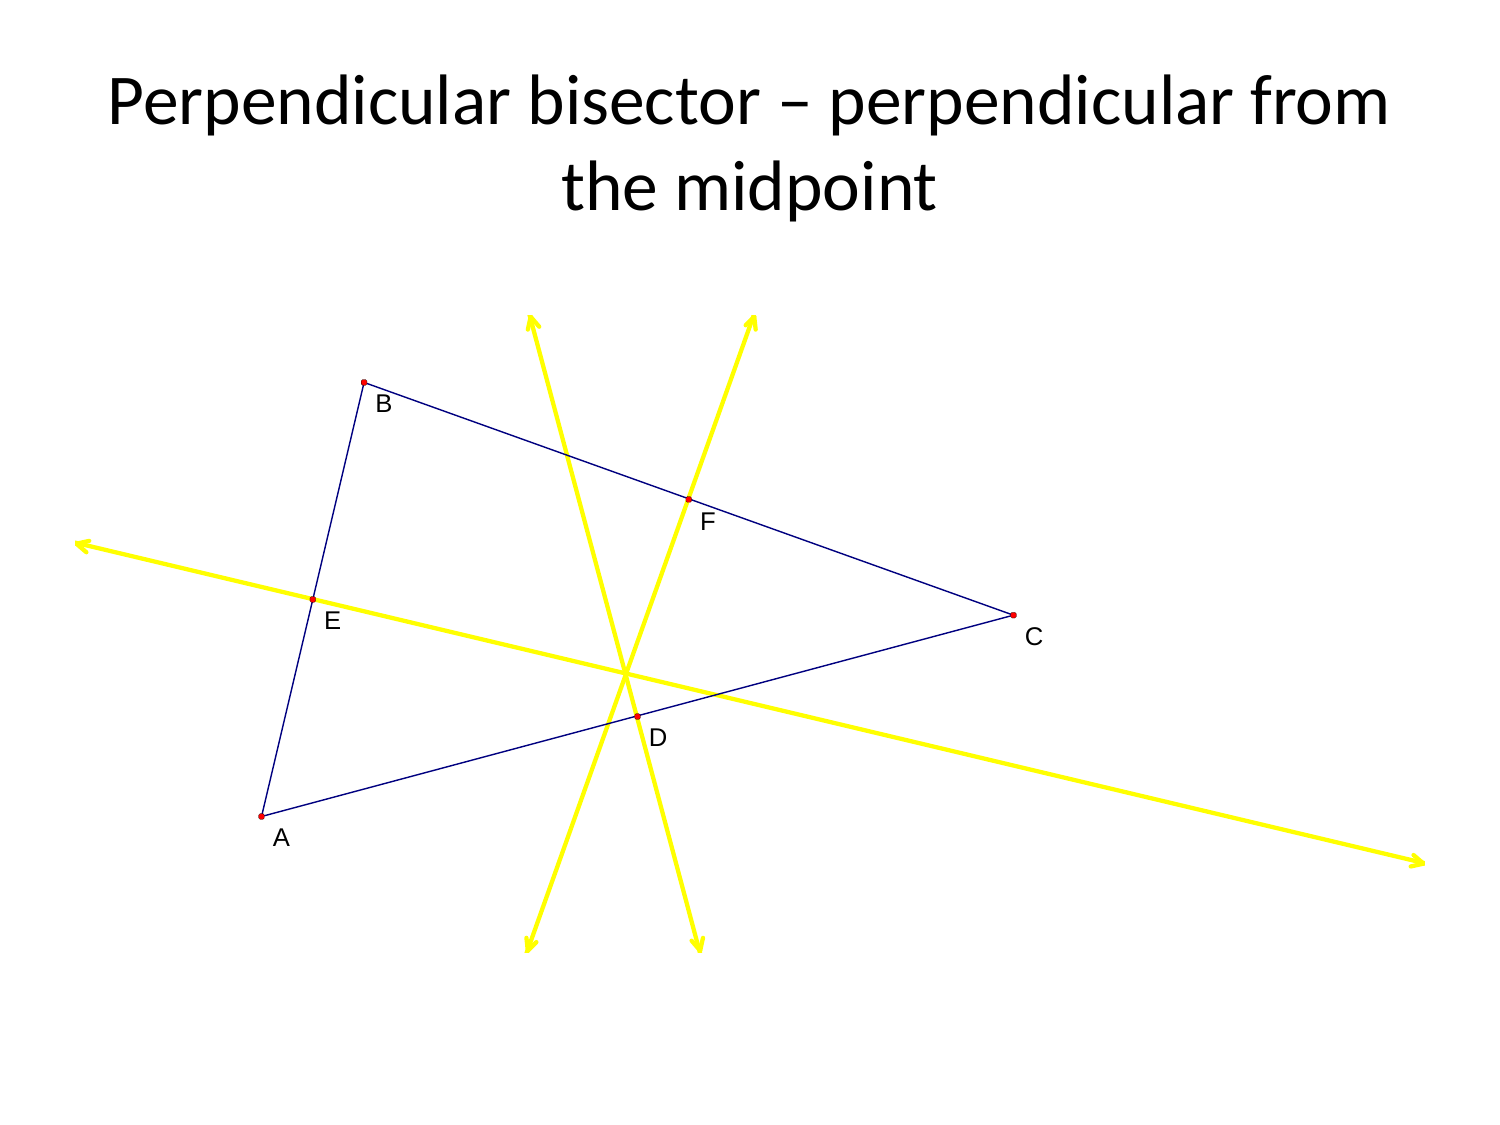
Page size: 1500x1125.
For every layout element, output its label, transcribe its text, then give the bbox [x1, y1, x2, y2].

title Perpendicular bisector – perpendicular from the midpoint [75, 45, 1425, 233]
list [74, 315, 1426, 953]
